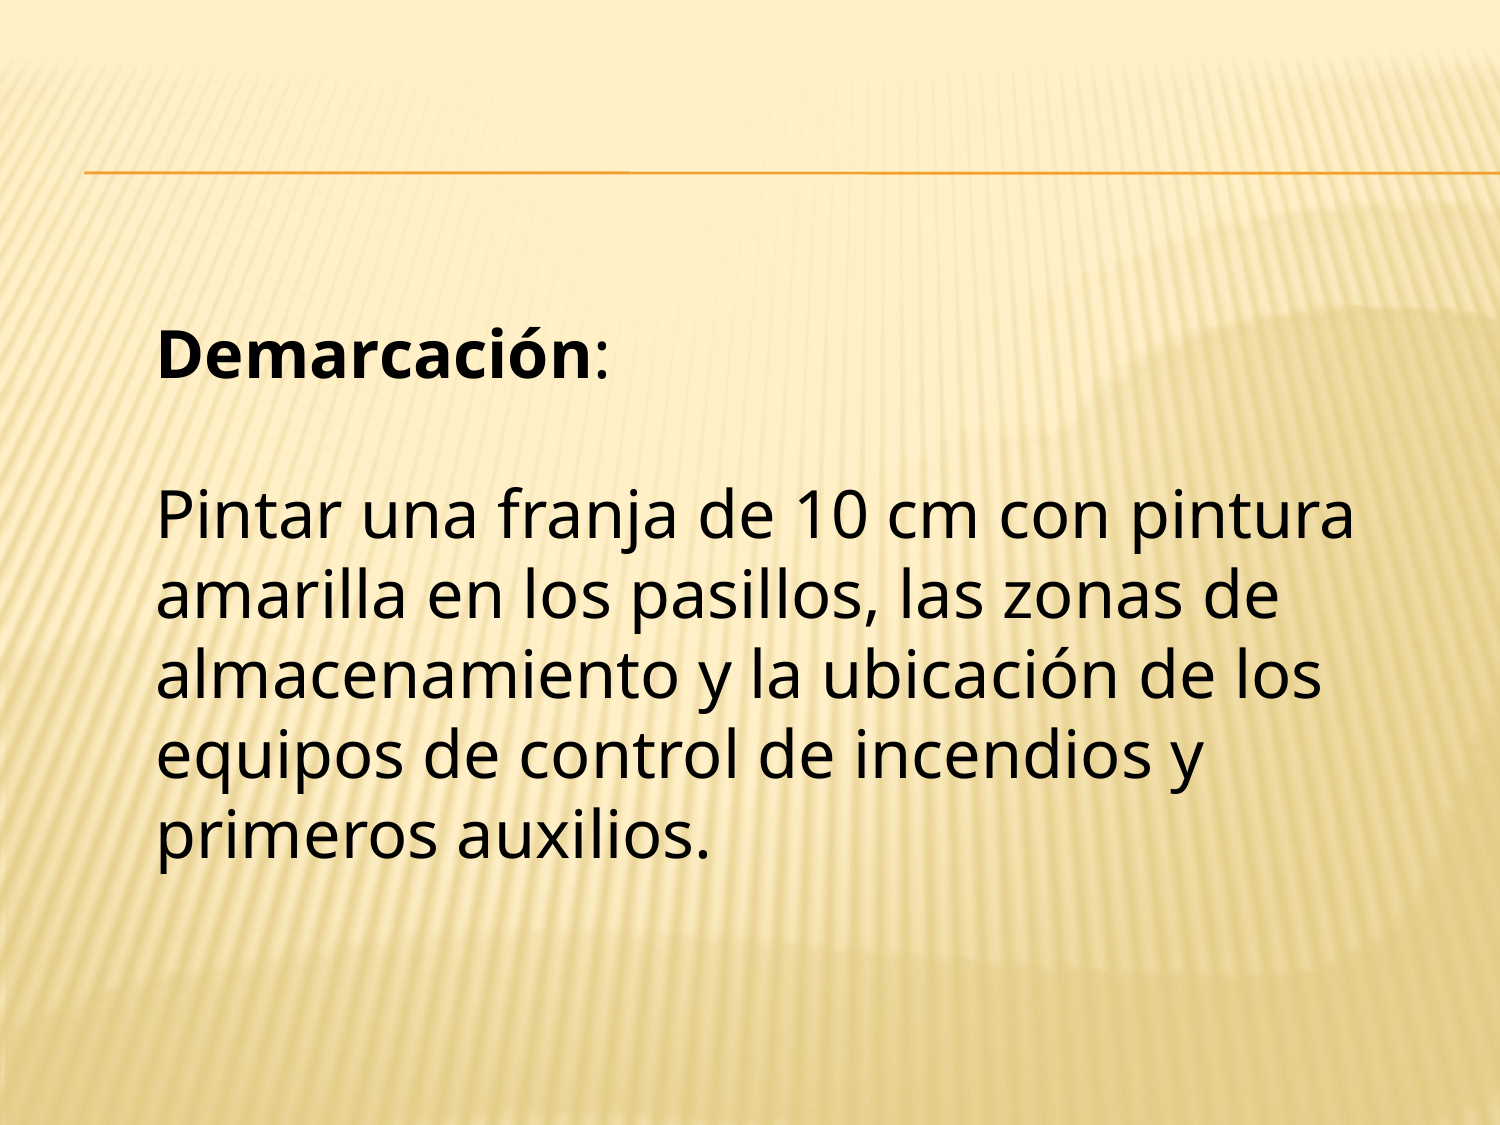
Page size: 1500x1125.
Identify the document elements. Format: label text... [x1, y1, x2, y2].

text_box Demarcación: Pintar una franja de 10 cm con pintura amarilla en los pasillos, las zonas de almacenamiento y la ubicación de los equipos de control de incendios y primeros auxilios. [140, 304, 1407, 880]
